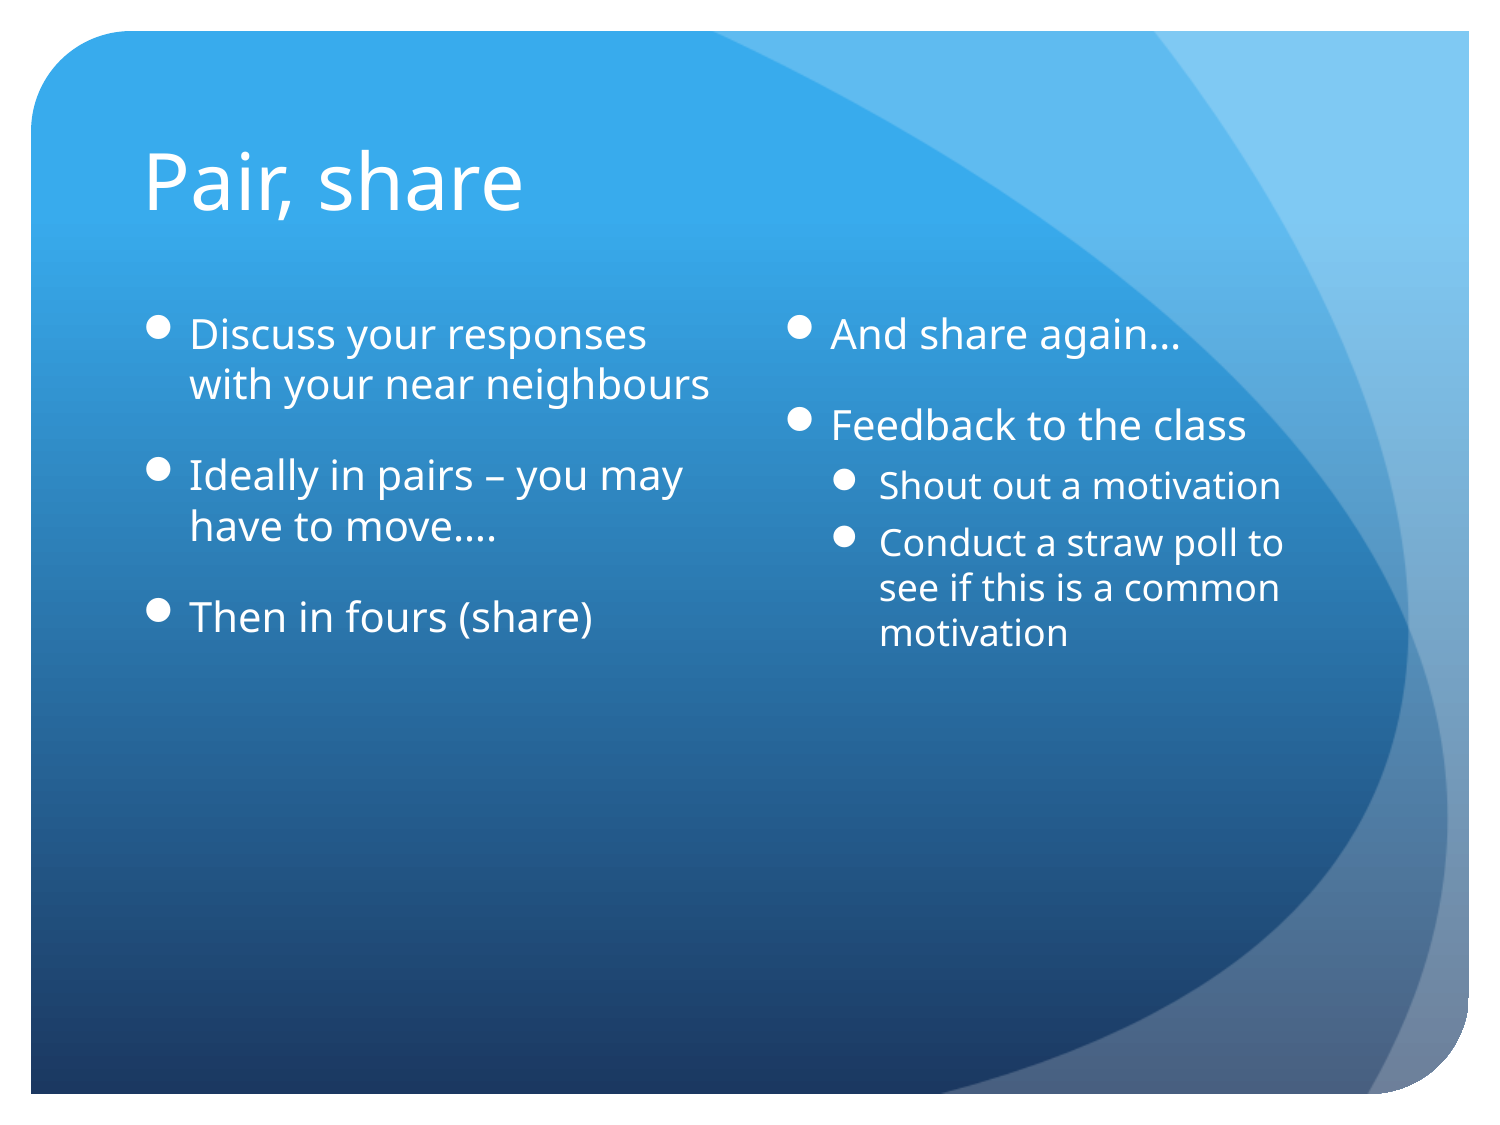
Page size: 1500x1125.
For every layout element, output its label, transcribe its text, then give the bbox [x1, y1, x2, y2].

list And share again… Feedback to the class Shout out a motivation Conduct a straw poll to see if this is a common motivation [769, 299, 1370, 993]
list Discuss your responses with your near neighbours Ideally in pairs – you may have to move…. Then in fours (share) [127, 299, 728, 993]
title Pair, share [127, 62, 1372, 234]
picture [24, 30, 1473, 1094]
